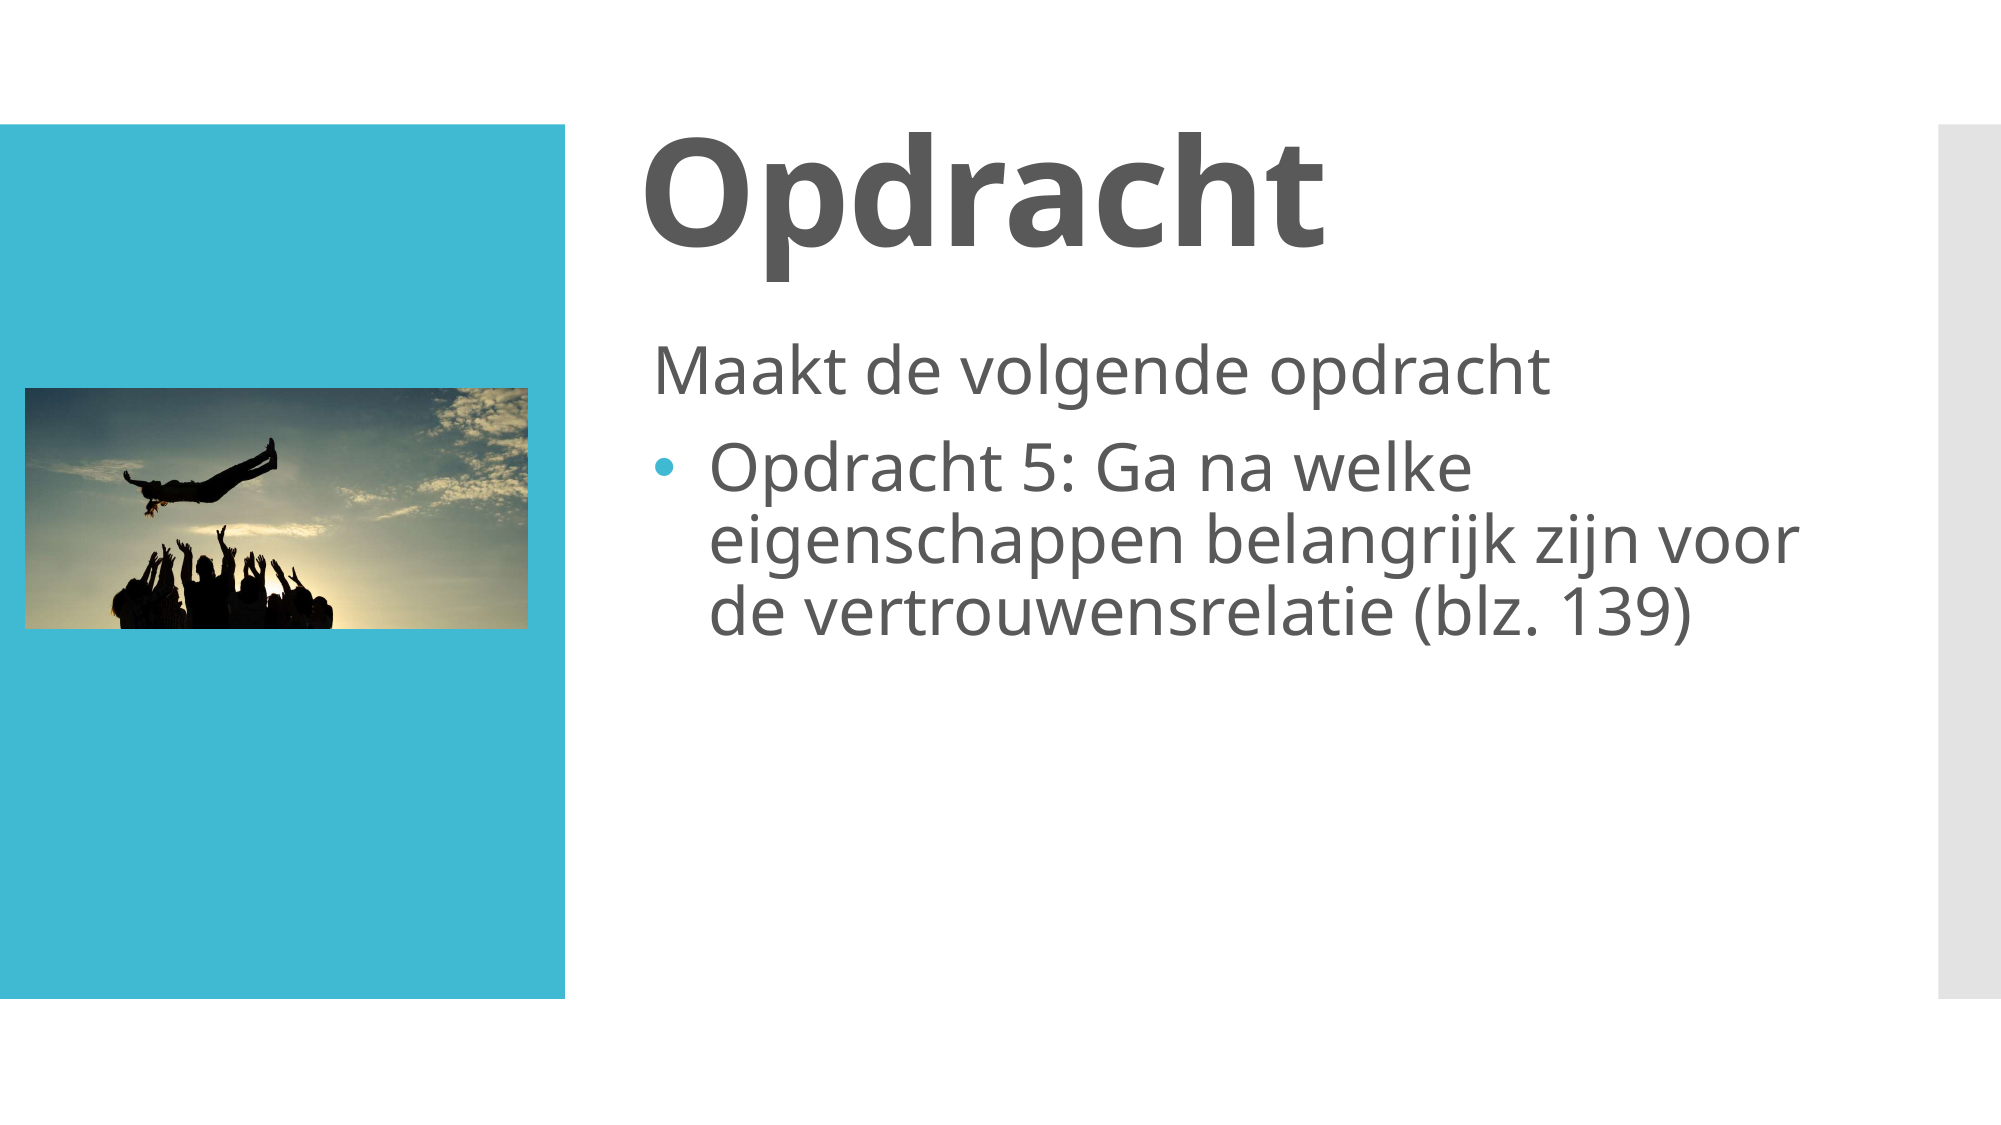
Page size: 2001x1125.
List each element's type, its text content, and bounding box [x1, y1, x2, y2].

title Opdracht [622, 99, 1823, 287]
picture [25, 388, 529, 630]
list Maakt de volgende opdracht Opdracht 5: Ga na welke eigenschappen belangrijk zijn voor de vertrouwensrelatie (blz. 139) [637, 329, 1838, 917]
